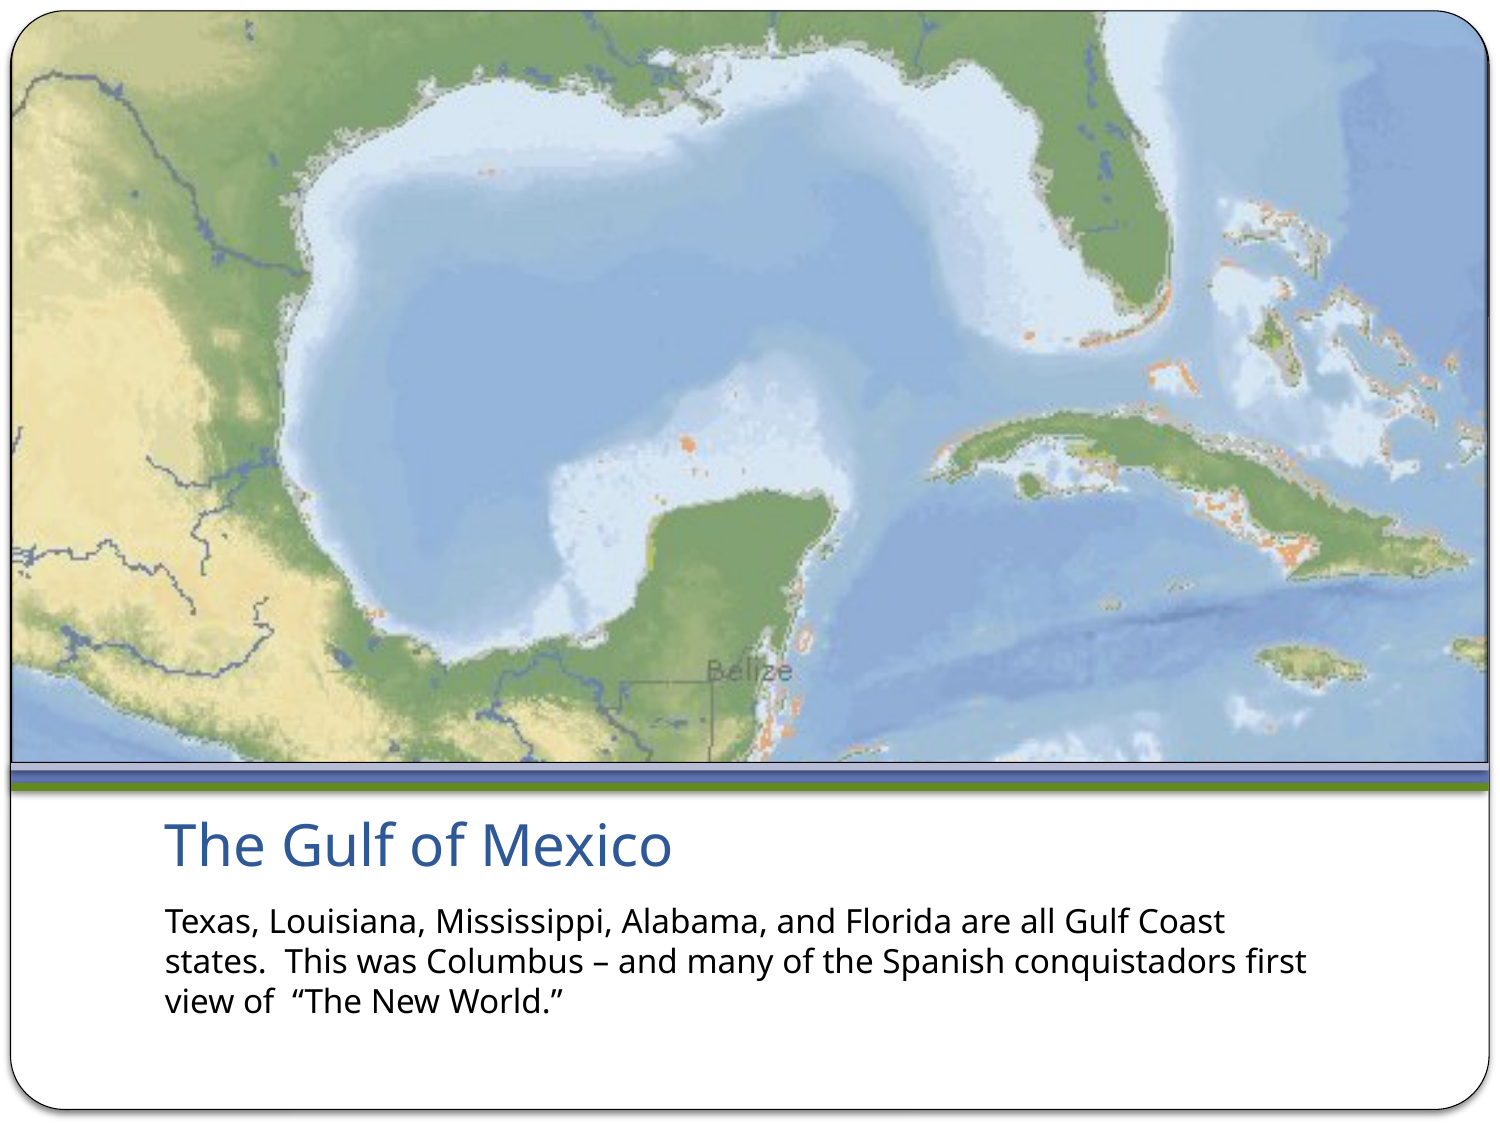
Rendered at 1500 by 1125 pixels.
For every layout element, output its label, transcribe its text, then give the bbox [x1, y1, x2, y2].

picture [10, 10, 1489, 763]
list Texas, Louisiana, Mississippi, Alabama, and Florida are all Gulf Coast states. This was Columbus – and many of the Spanish conquistadors first view of “The New World.” [150, 893, 1350, 1006]
title The Gulf of Mexico [150, 803, 1350, 890]
